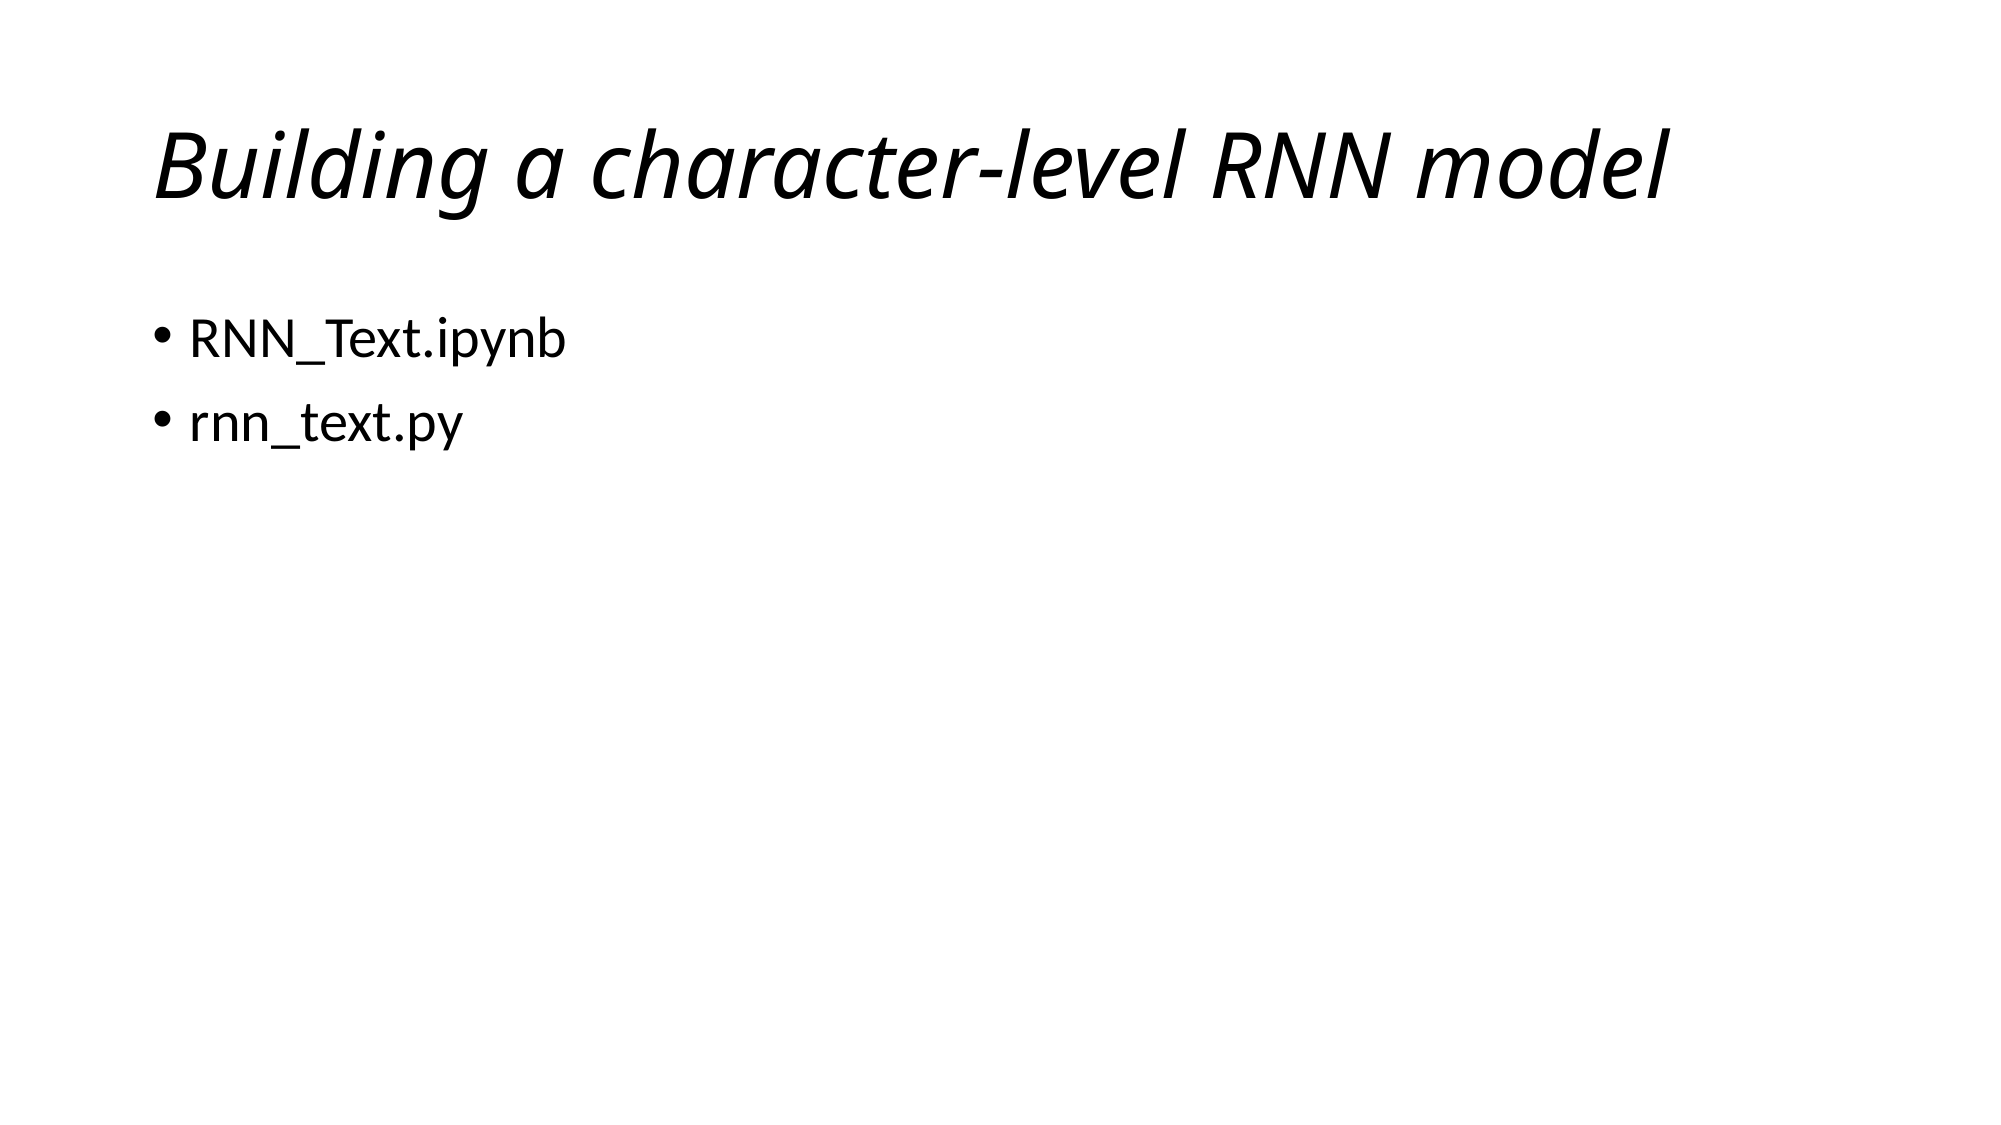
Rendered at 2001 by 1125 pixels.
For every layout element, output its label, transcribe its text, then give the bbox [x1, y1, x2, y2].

list RNN_Text.ipynb rnn_text.py [137, 299, 1863, 1014]
title Building a character-level RNN model [137, 59, 1863, 278]
